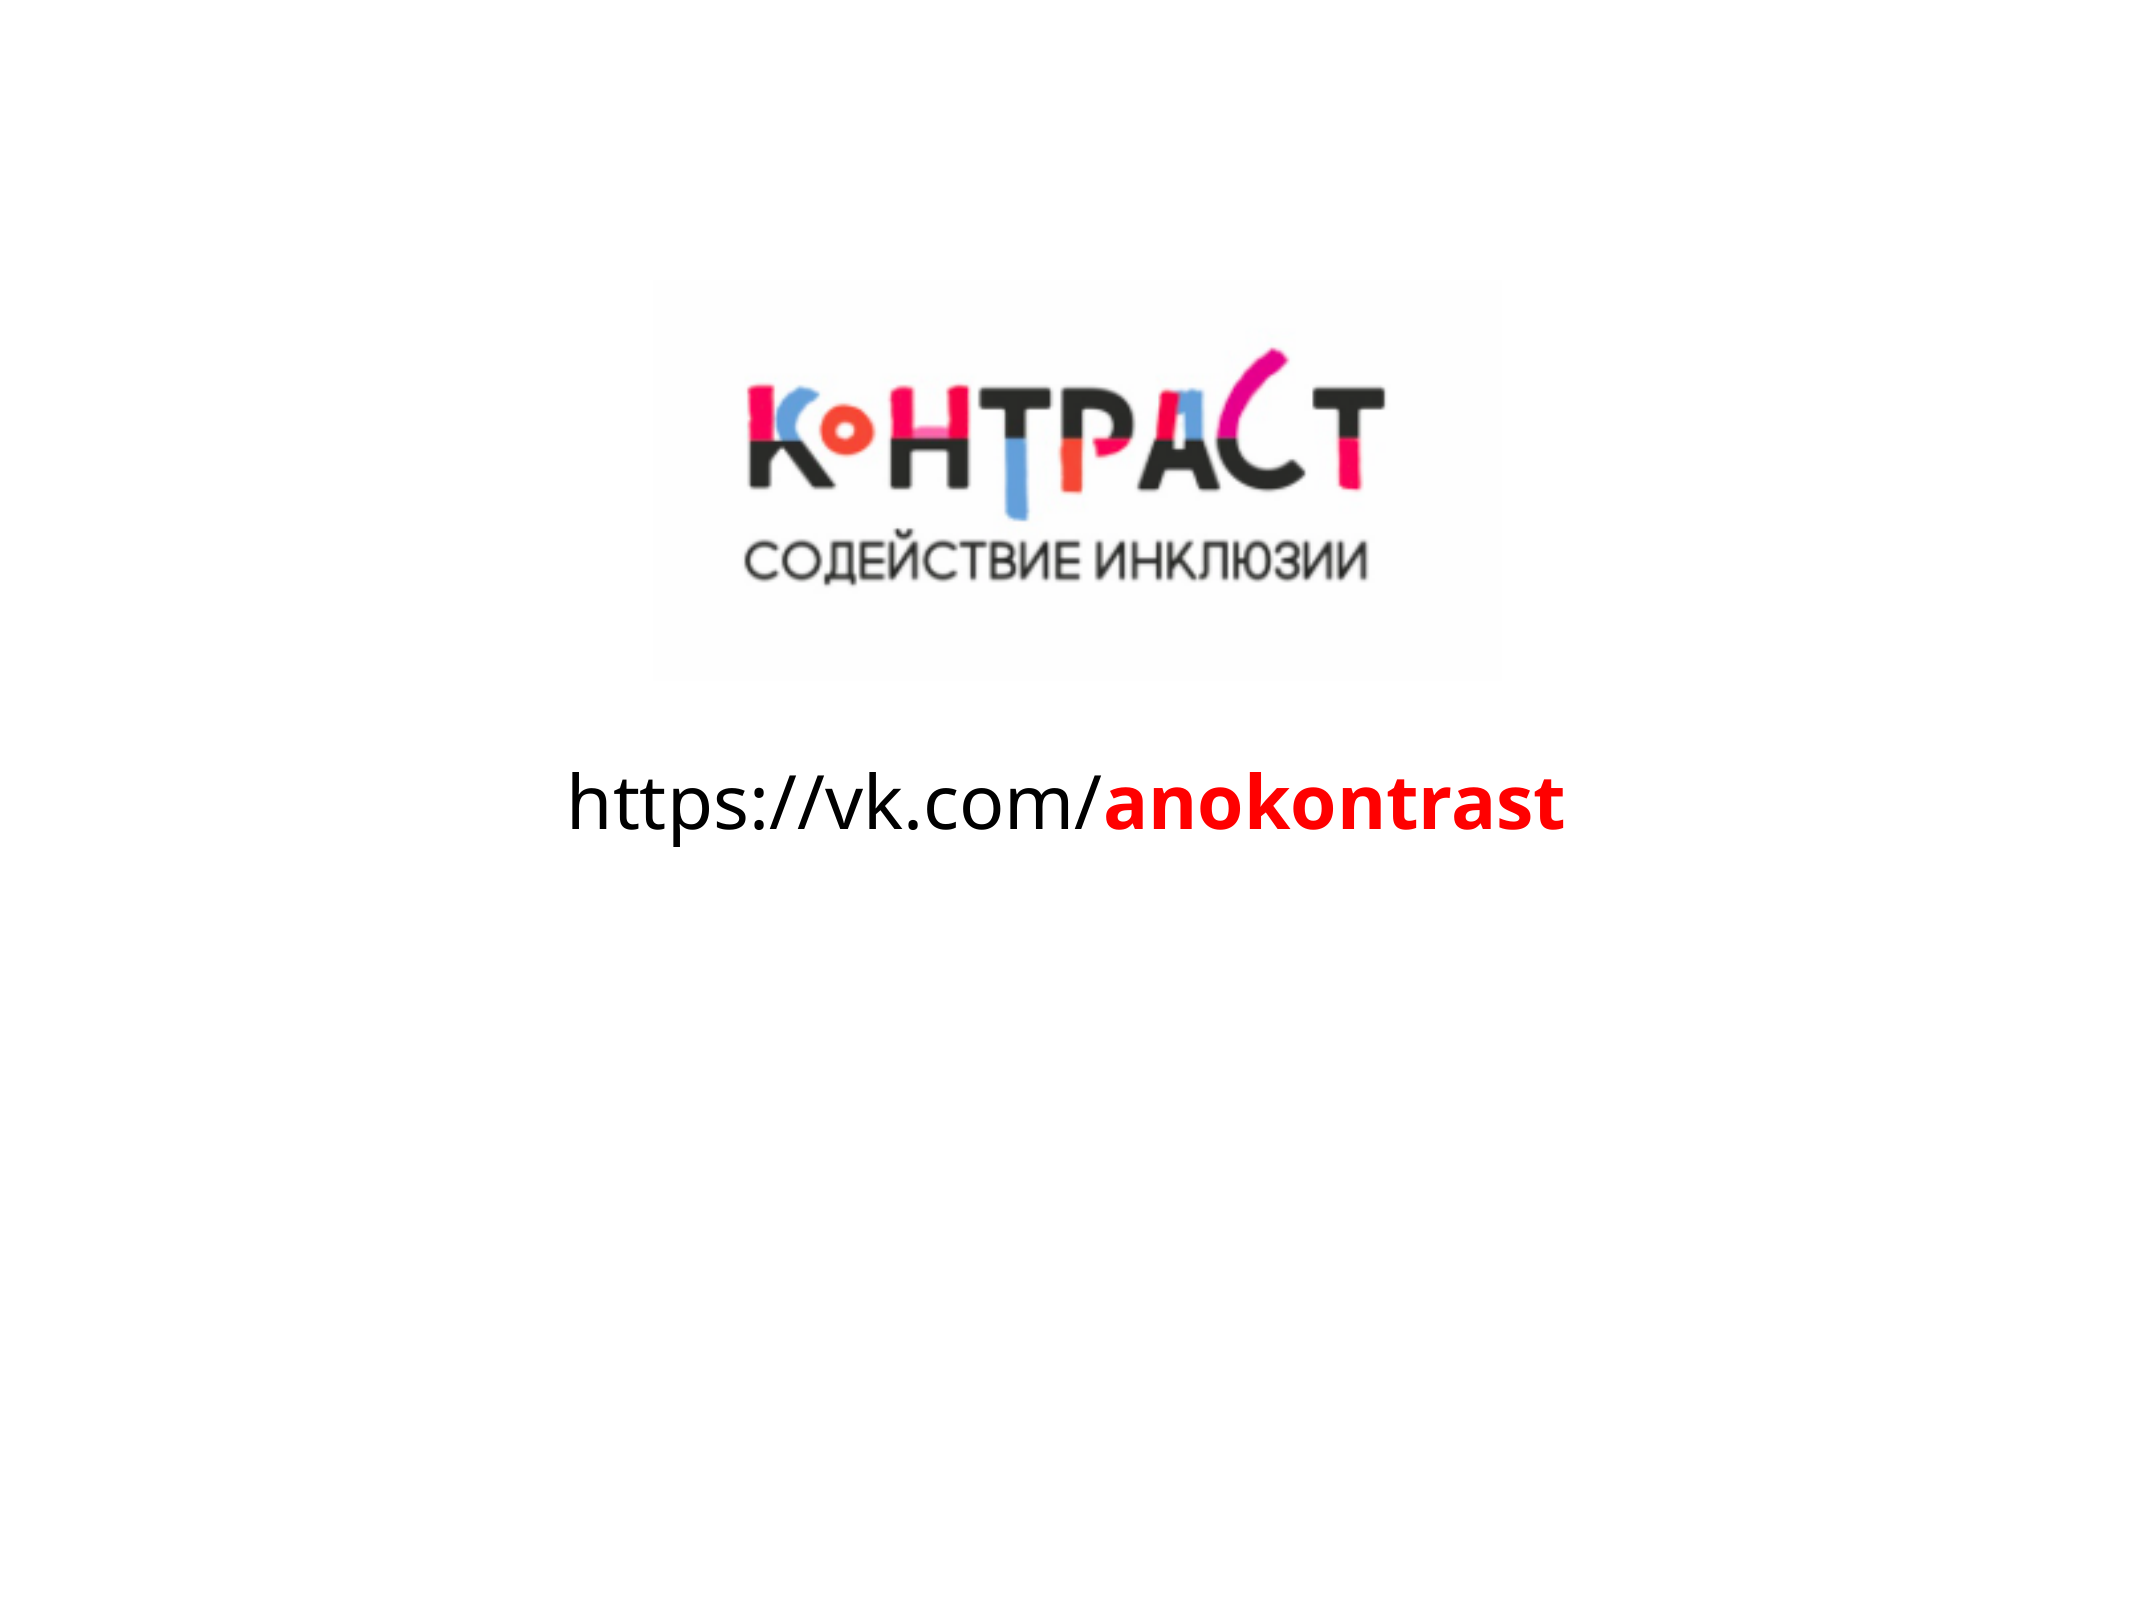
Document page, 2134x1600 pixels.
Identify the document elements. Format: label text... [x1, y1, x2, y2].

text_box https://vk.com/anokontrast [552, 746, 1582, 852]
picture [652, 279, 1502, 681]
